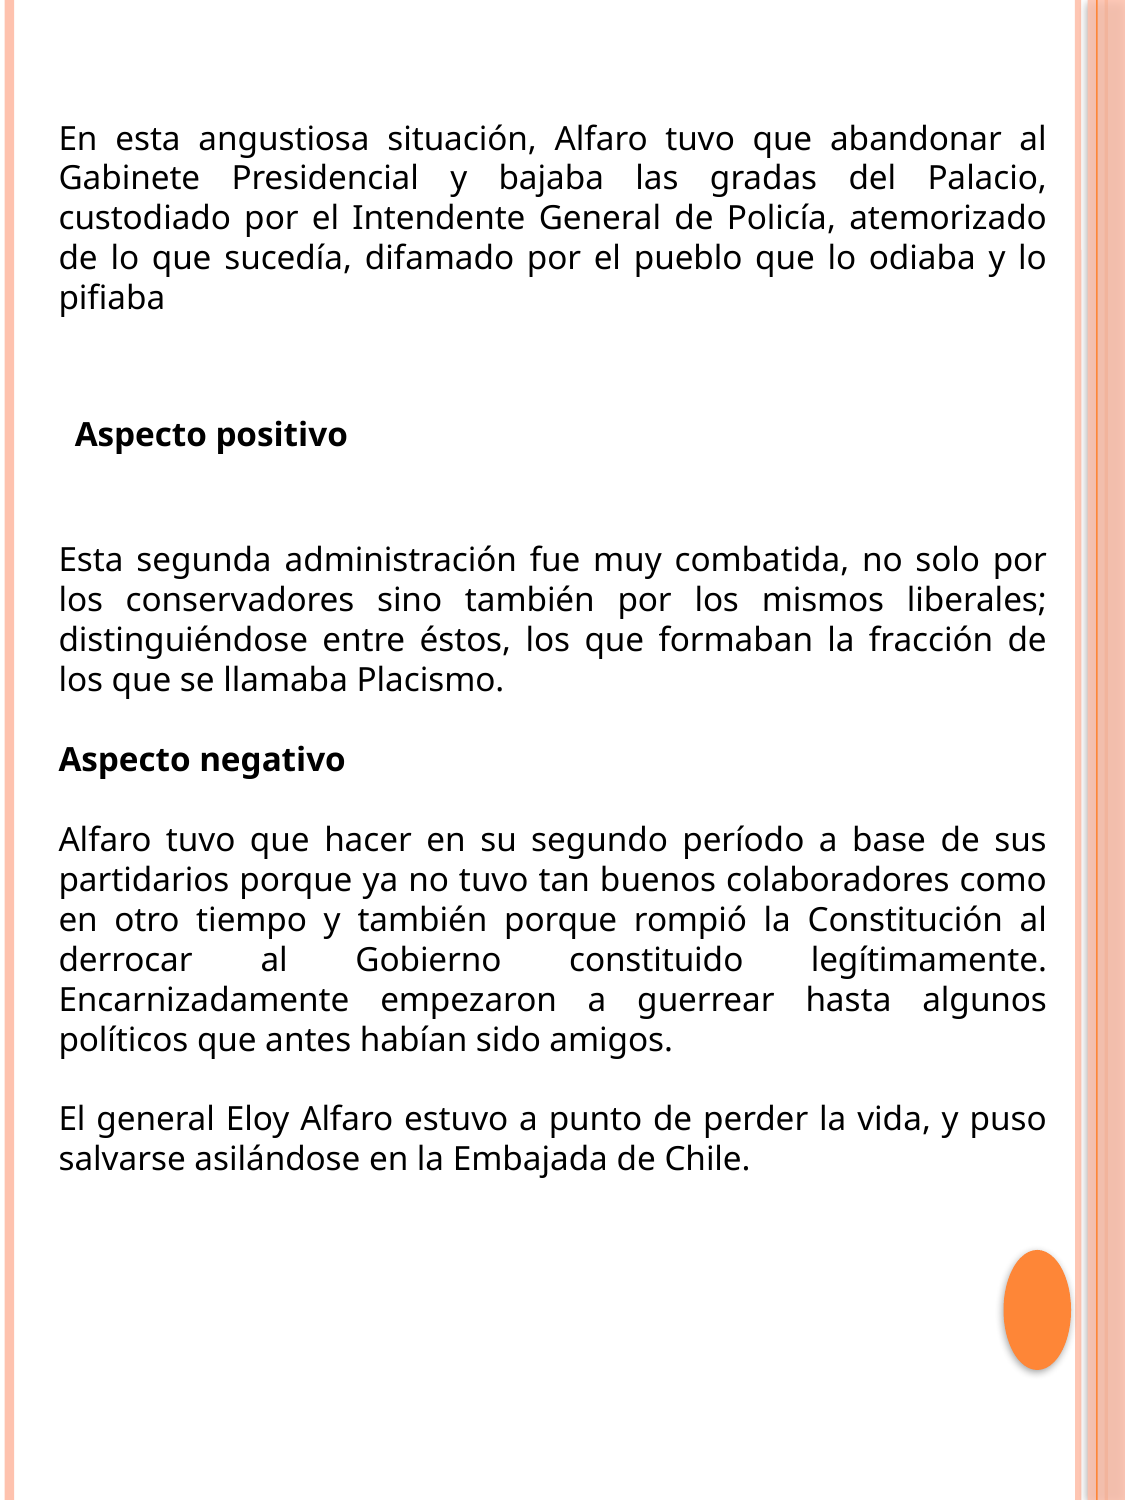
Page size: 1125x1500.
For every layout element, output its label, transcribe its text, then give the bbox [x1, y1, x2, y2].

text_box Aspecto positivo [59, 406, 364, 461]
text_box Esta segunda administración fue muy combatida, no solo por los conservadores sino también por los mismos liberales; distinguiéndose entre éstos, los que formaban la fracción de los que se llamaba Placismo. Aspecto negativo Alfaro tuvo que hacer en su segundo período a base de sus partidarios porque ya no tuvo tan buenos colaboradores como en otro tiempo y también porque rompió la Constitución al derrocar al Gobierno constituido legítimamente. Encarnizadamente empezaron a guerrear hasta algunos políticos que antes habían sido amigos. El general Eloy Alfaro estuvo a punto de perder la vida, y puso salvarse asilándose en la Embajada de Chile. [43, 531, 1064, 1185]
text_box En esta angustiosa situación, Alfaro tuvo que abandonar al Gabinete Presidencial y bajaba las gradas del Palacio, custodiado por el Intendente General de Policía, atemorizado de lo que sucedía, difamado por el pueblo que lo odiaba y lo pifiaba [43, 109, 1064, 324]
